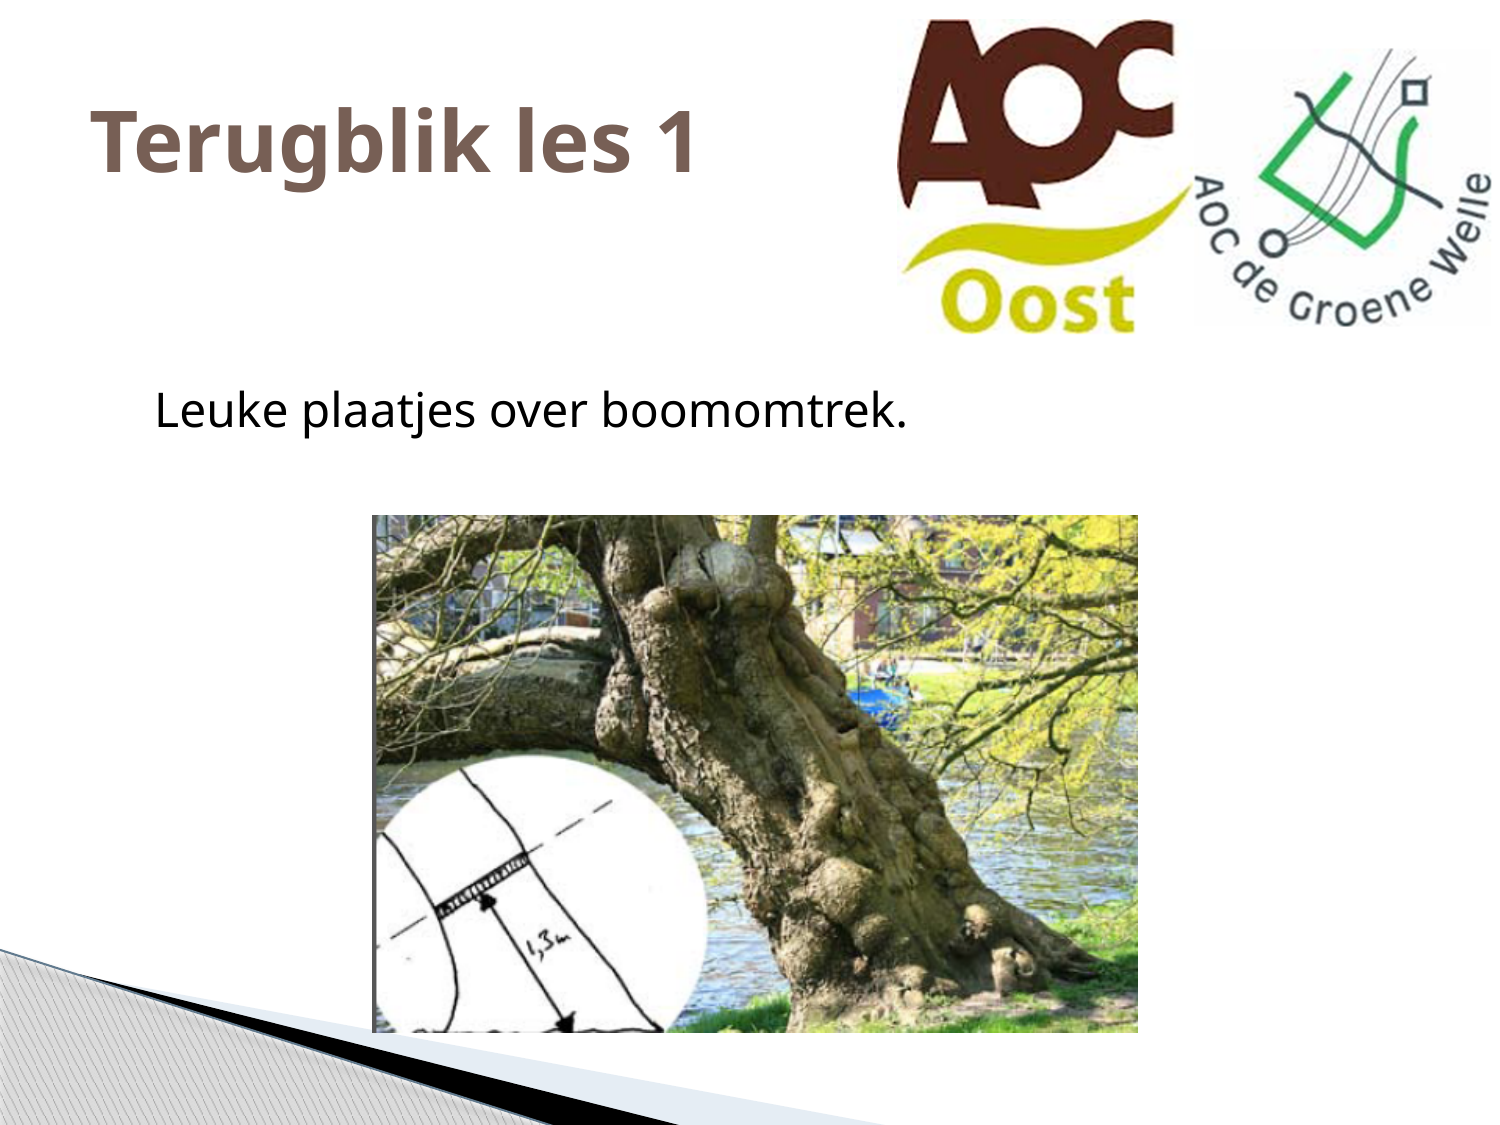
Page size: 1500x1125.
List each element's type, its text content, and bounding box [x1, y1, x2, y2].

title Terugblik les 1 [75, 45, 891, 233]
list Leuke plaatjes over boomomtrek. [75, 243, 1425, 986]
picture [897, 18, 1500, 357]
picture [371, 514, 1139, 1033]
